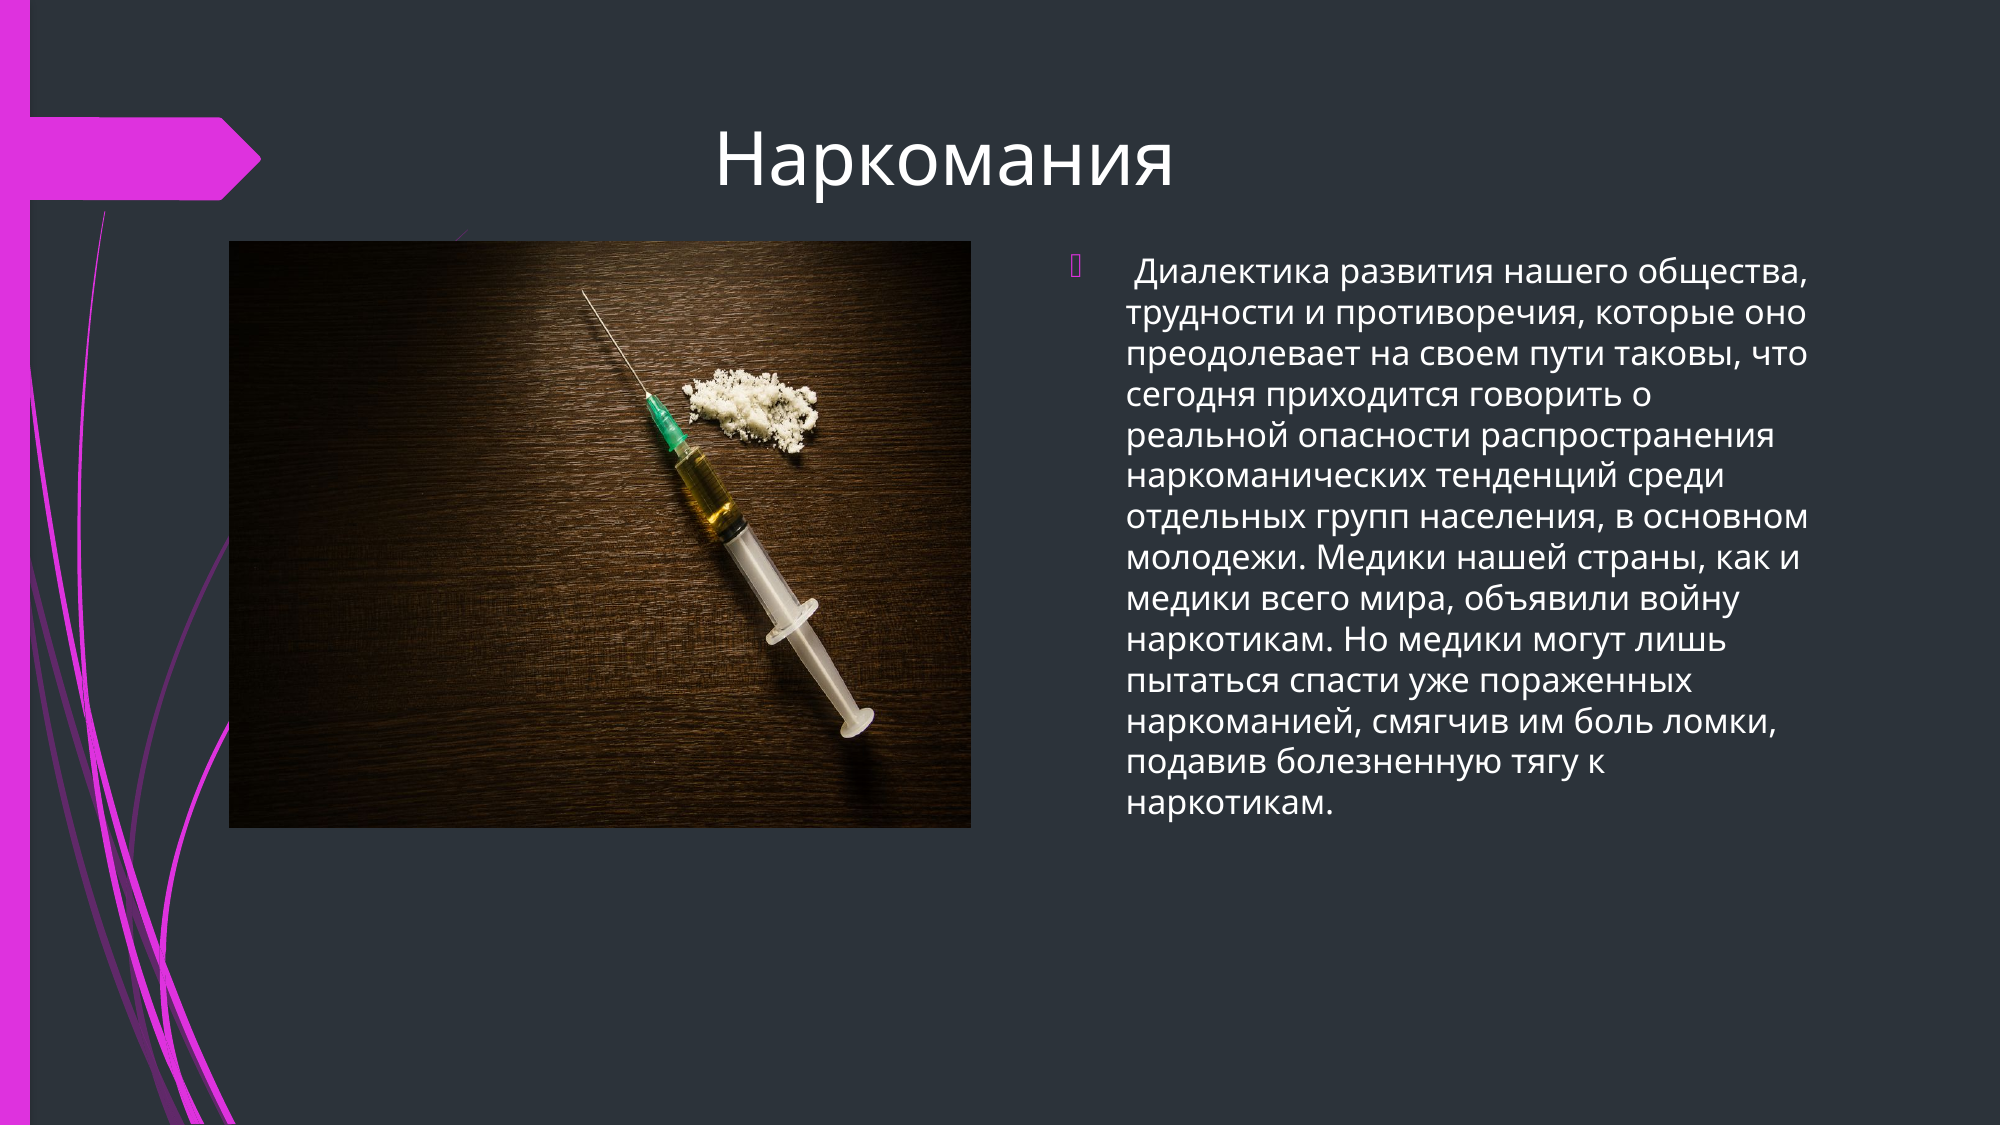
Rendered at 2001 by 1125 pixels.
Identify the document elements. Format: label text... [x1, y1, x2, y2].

picture [229, 241, 971, 828]
title Наркомания [425, 102, 1888, 313]
list Диалектика развития нашего общества, трудности и противоречия, которые оно преодолевает на своем пути таковы, что сегодня приходится говорить о реальной опасности распространения наркоманических тенденций среди отдельных групп населения, в основном молодежи. Медики нашей страны, как и медики всего мира, объявили войну наркотикам. Но медики могут лишь пытаться спасти уже пораженных наркоманией, смягчив им боль ломки, подавив болезненную тягу к наркотикам. [1055, 242, 1833, 862]
